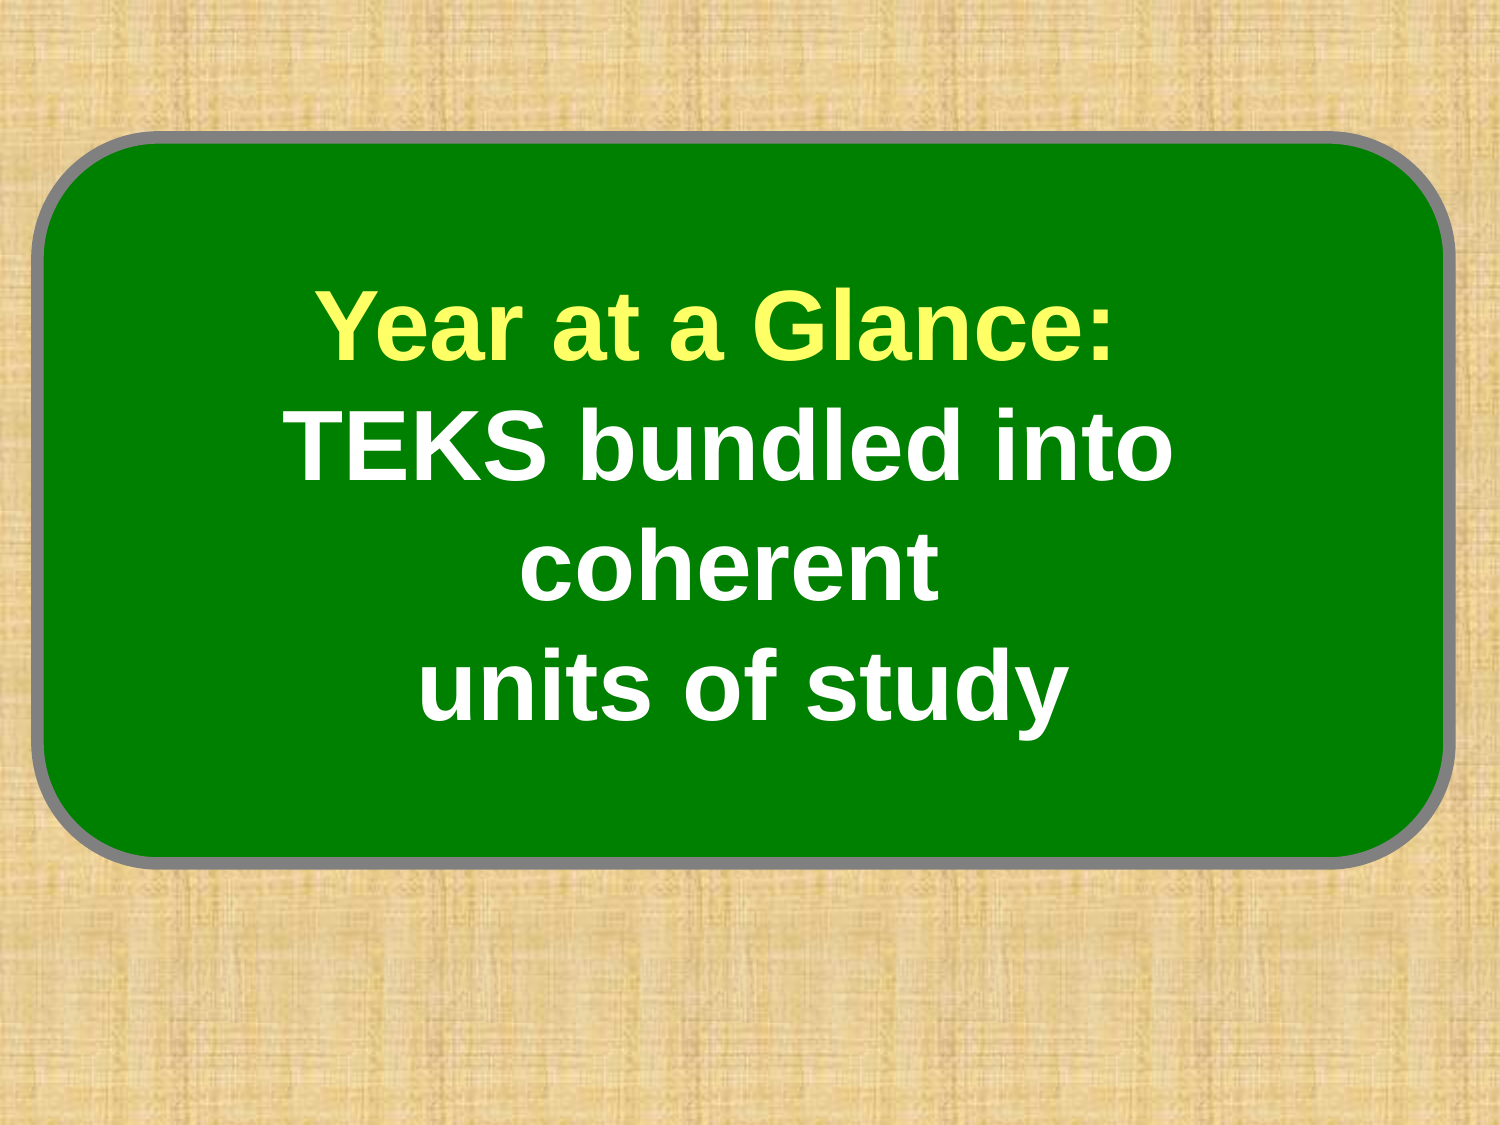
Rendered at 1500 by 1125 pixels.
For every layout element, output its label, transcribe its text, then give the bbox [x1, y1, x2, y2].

picture [0, 0, 1500, 1125]
text_box Year at a Glance: TEKS bundled into coherent units of study [37, 137, 1450, 864]
